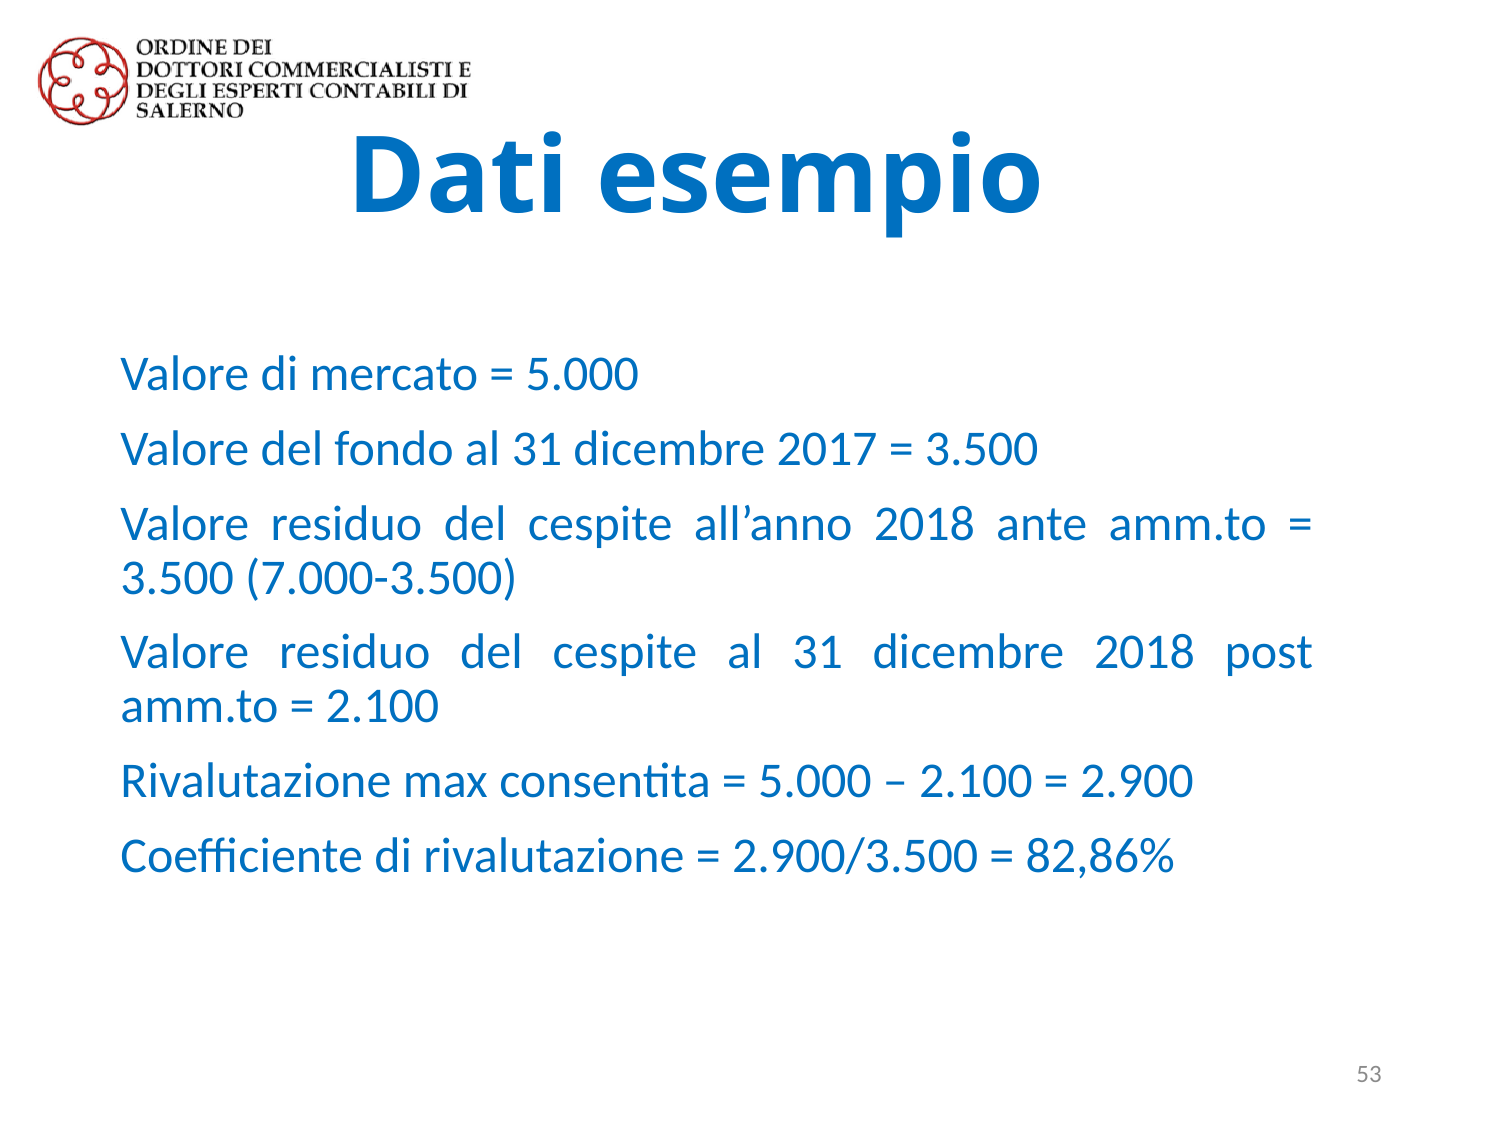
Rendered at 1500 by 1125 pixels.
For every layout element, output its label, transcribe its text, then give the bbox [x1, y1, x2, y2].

slide_number 53 [1059, 1042, 1397, 1103]
subtitle Valore di mercato = 5.000 Valore del fondo al 31 dicembre 2017 = 3.500 Valore residuo del cespite all’anno 2018 ante amm.to = 3.500 (7.000-3.500) Valore residuo del cespite al 31 dicembre 2018 post amm.to = 2.100 Rivalutazione max consentita = 5.000 – 2.100 = 2.900 Coefficiente di rivalutazione = 2.900/3.500 = 82,86% [105, 339, 1329, 1071]
title Dati esempio [58, 113, 1334, 244]
picture [29, 29, 479, 127]
